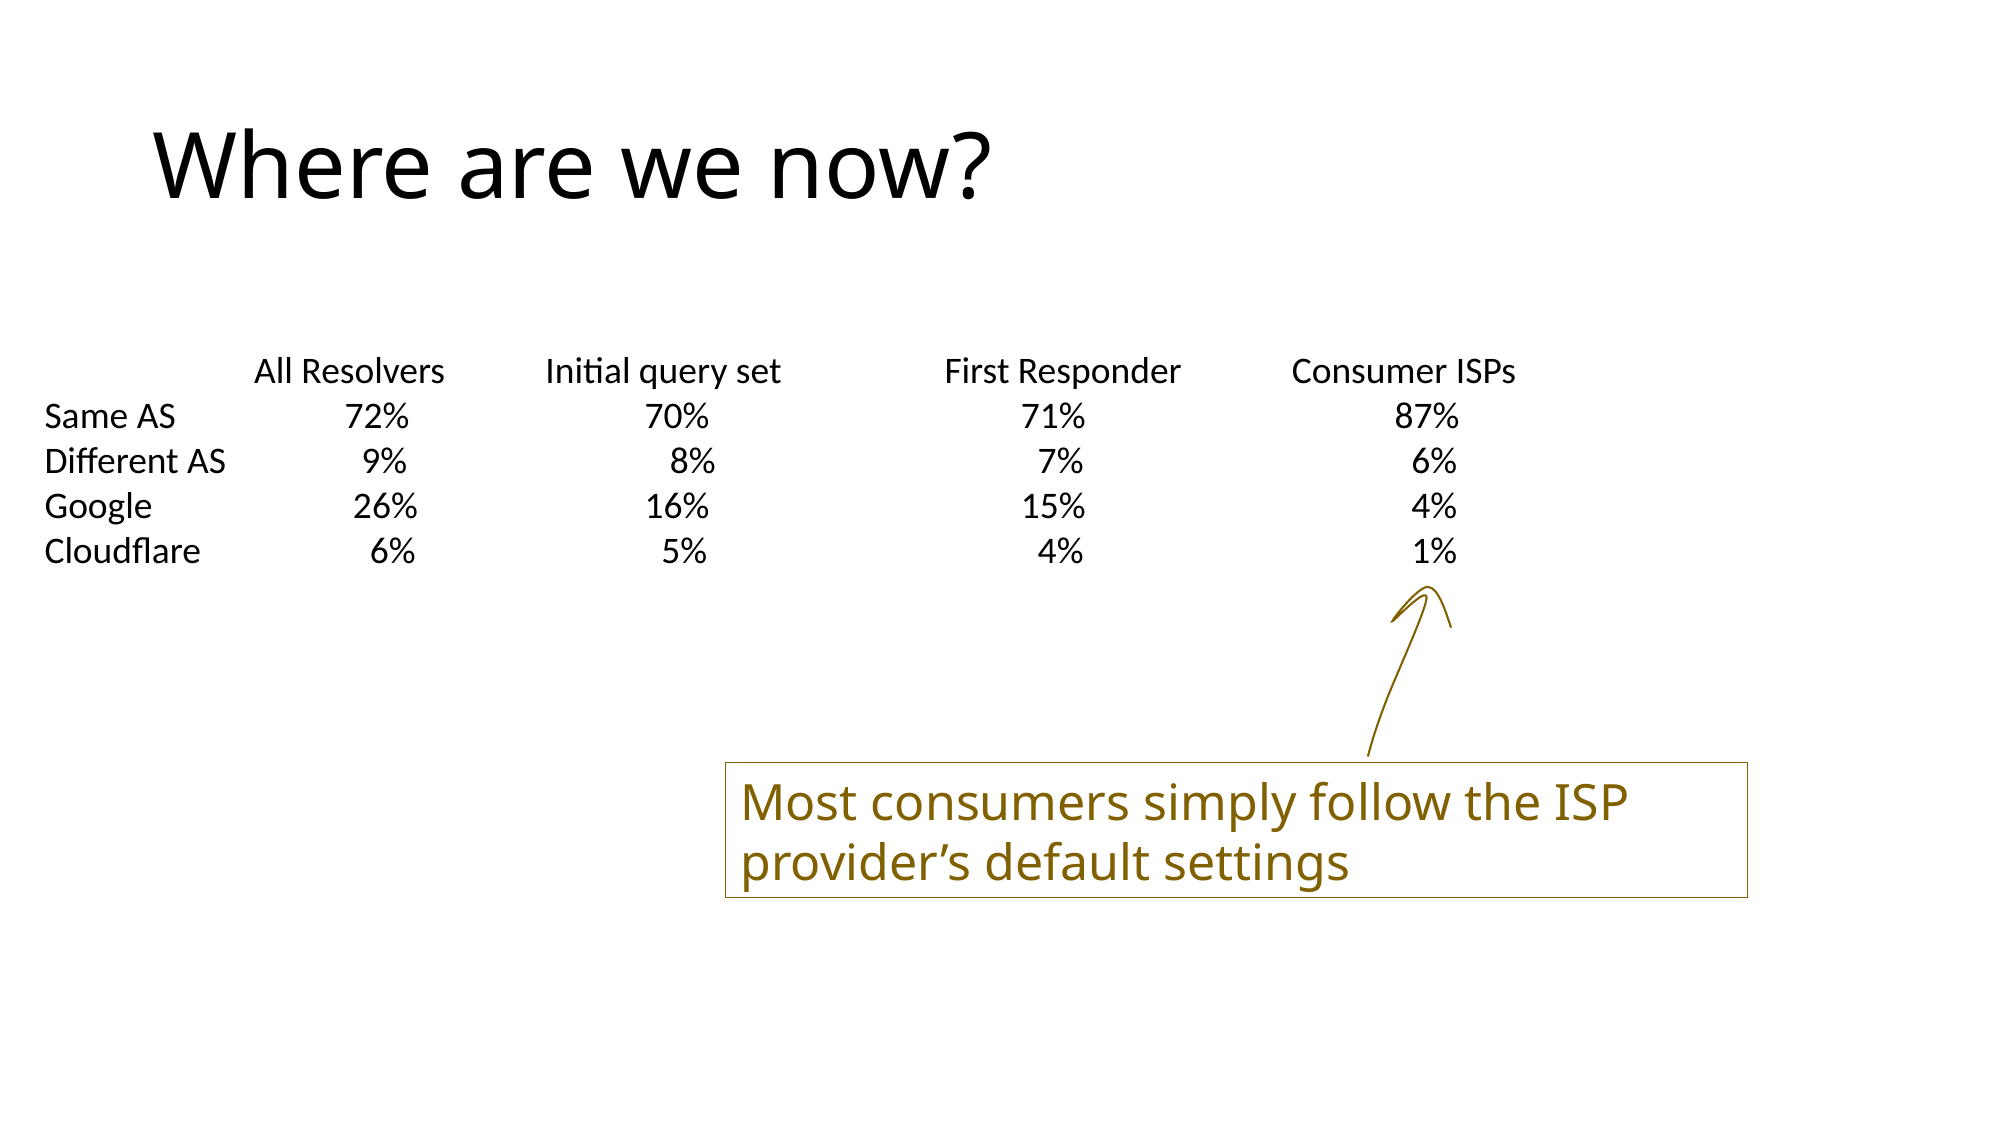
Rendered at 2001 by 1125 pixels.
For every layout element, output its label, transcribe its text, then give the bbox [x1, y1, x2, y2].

text_box Most consumers simply follow the ISP provider’s default settings [725, 762, 1748, 898]
text_box All Resolvers Initial query set First Responder Consumer ISPs Same AS 72% 70% 71% 87% Different AS 9% 8% 7% 6% Google 26% 16% 15% 4% Cloudflare 6% 5% 4% 1% [29, 338, 1723, 578]
text_box [1366, 585, 1453, 757]
title Where are we now? [137, 59, 1863, 278]
